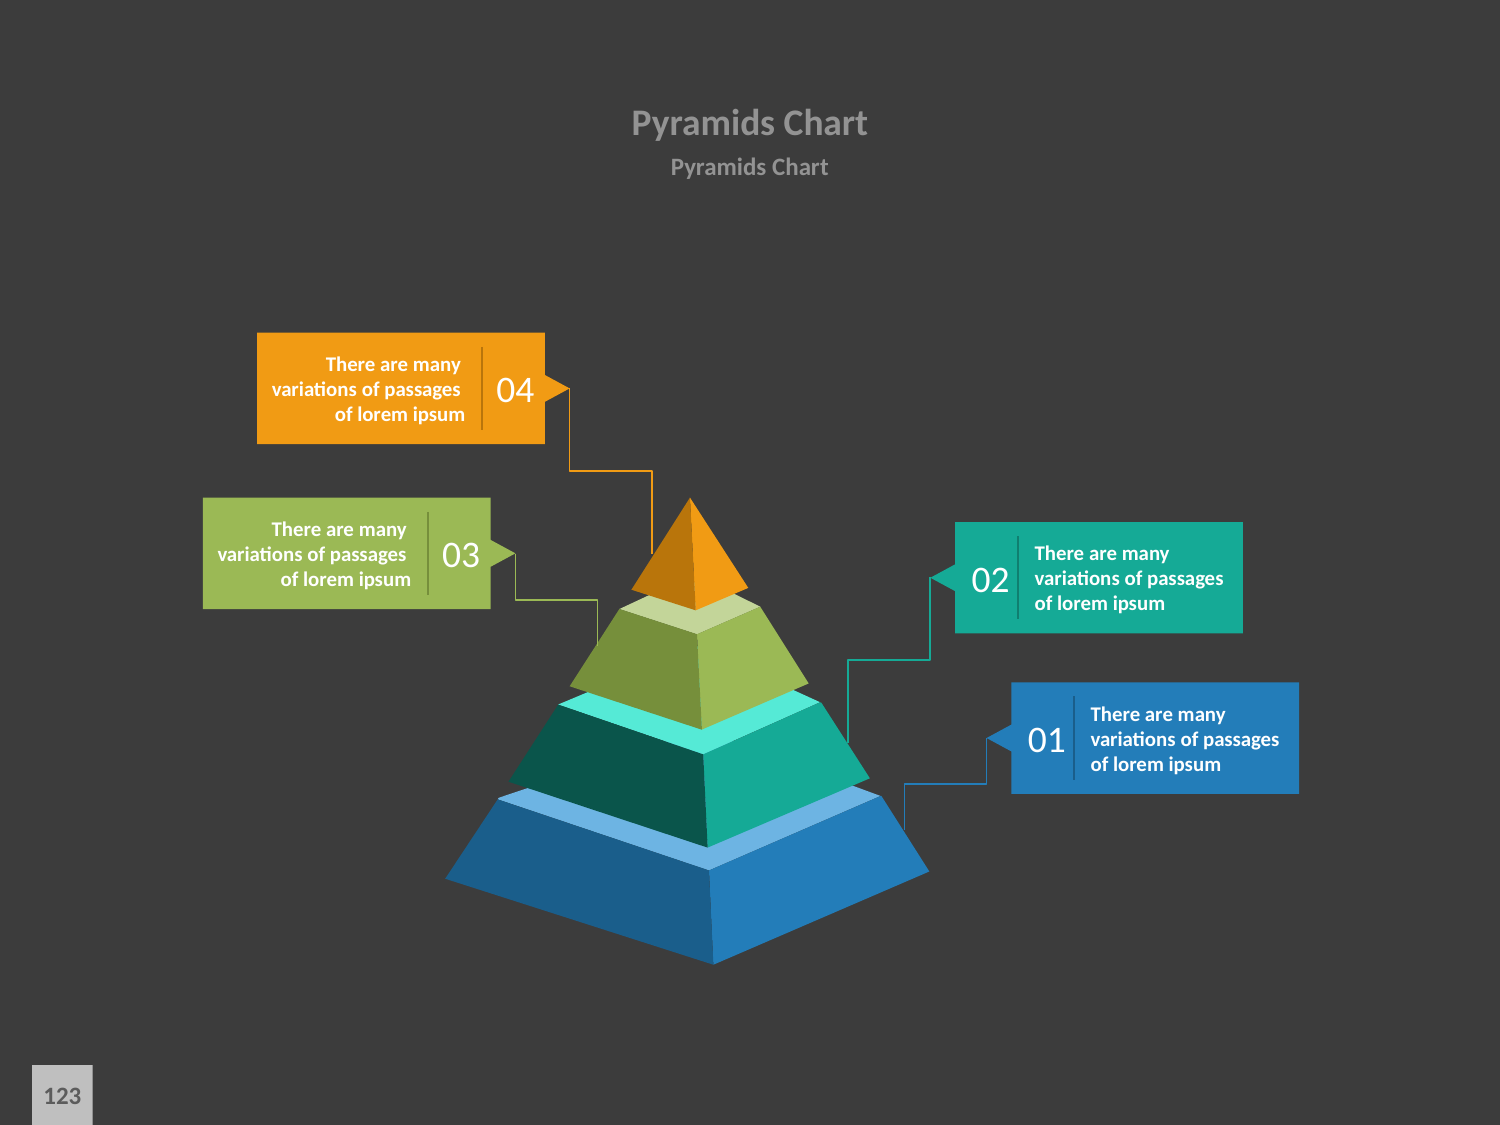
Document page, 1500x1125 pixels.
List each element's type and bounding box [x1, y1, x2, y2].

title [287, 91, 1213, 150]
text_box [202, 332, 1300, 965]
list [412, 149, 1088, 183]
